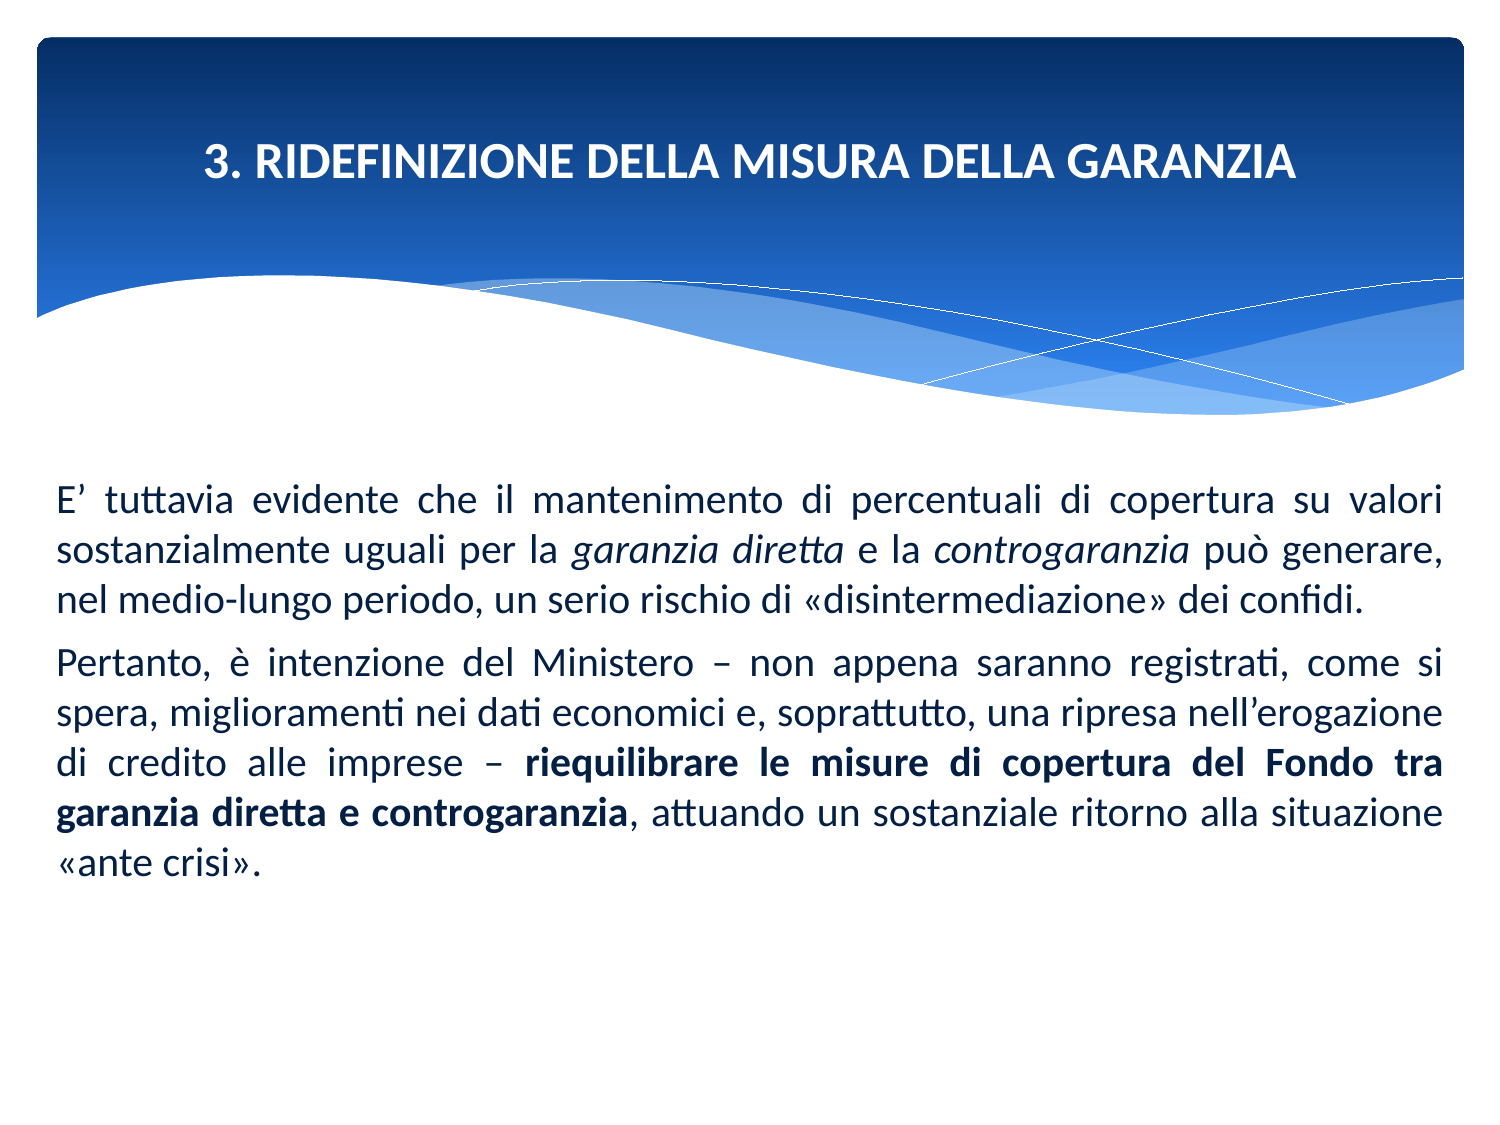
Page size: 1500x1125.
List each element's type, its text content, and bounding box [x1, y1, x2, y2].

title 3. RIDEFINIZIONE DELLA MISURA DELLA GARANZIA [75, 55, 1425, 261]
text_box E’ tuttavia evidente che il mantenimento di percentuali di copertura su valori sostanzialmente uguali per la garanzia diretta e la controgaranzia può generare, nel medio-lungo periodo, un serio rischio di «disintermediazione» dei confidi. Pertanto, è intenzione del Ministero – non appena saranno registrati, come si spera, miglioramenti nei dati economici e, soprattutto, una ripresa nell’erogazione di credito alle imprese – riequilibrare le misure di copertura del Fondo tra garanzia diretta e controgaranzia, attuando un sostanziale ritorno alla situazione «ante crisi». [41, 464, 1459, 955]
